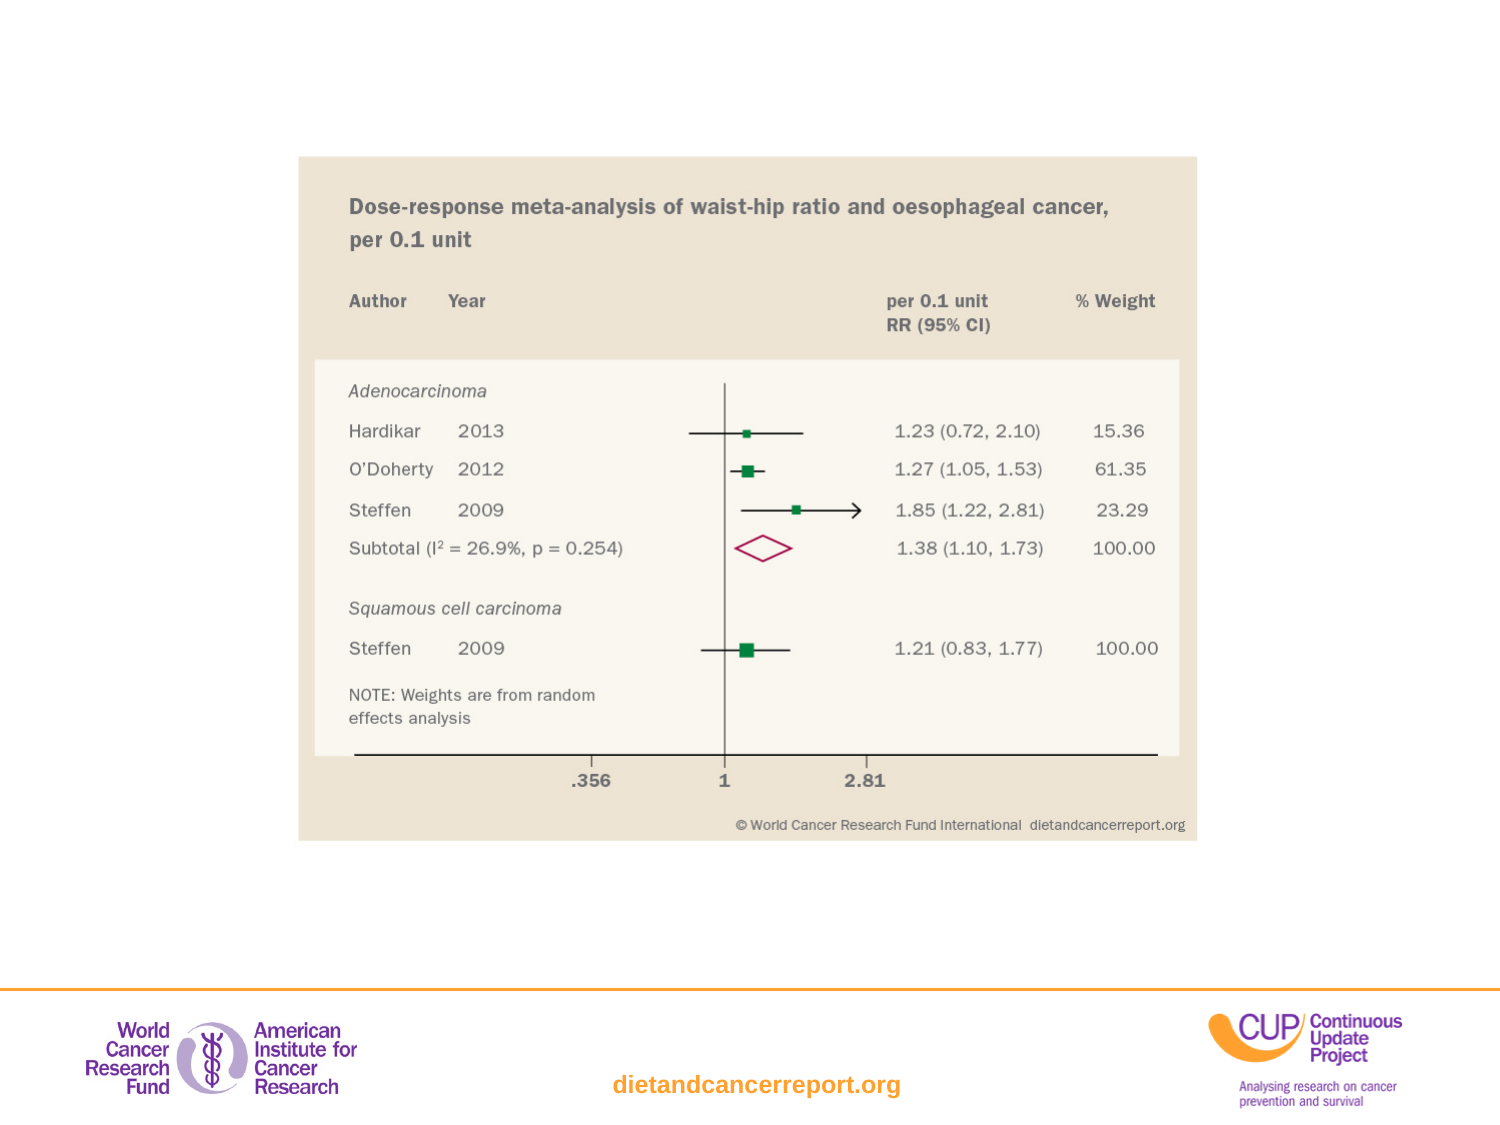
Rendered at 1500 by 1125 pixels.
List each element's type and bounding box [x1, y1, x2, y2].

picture [1207, 1013, 1403, 1109]
picture [269, 126, 1227, 870]
picture [86, 1022, 357, 1094]
